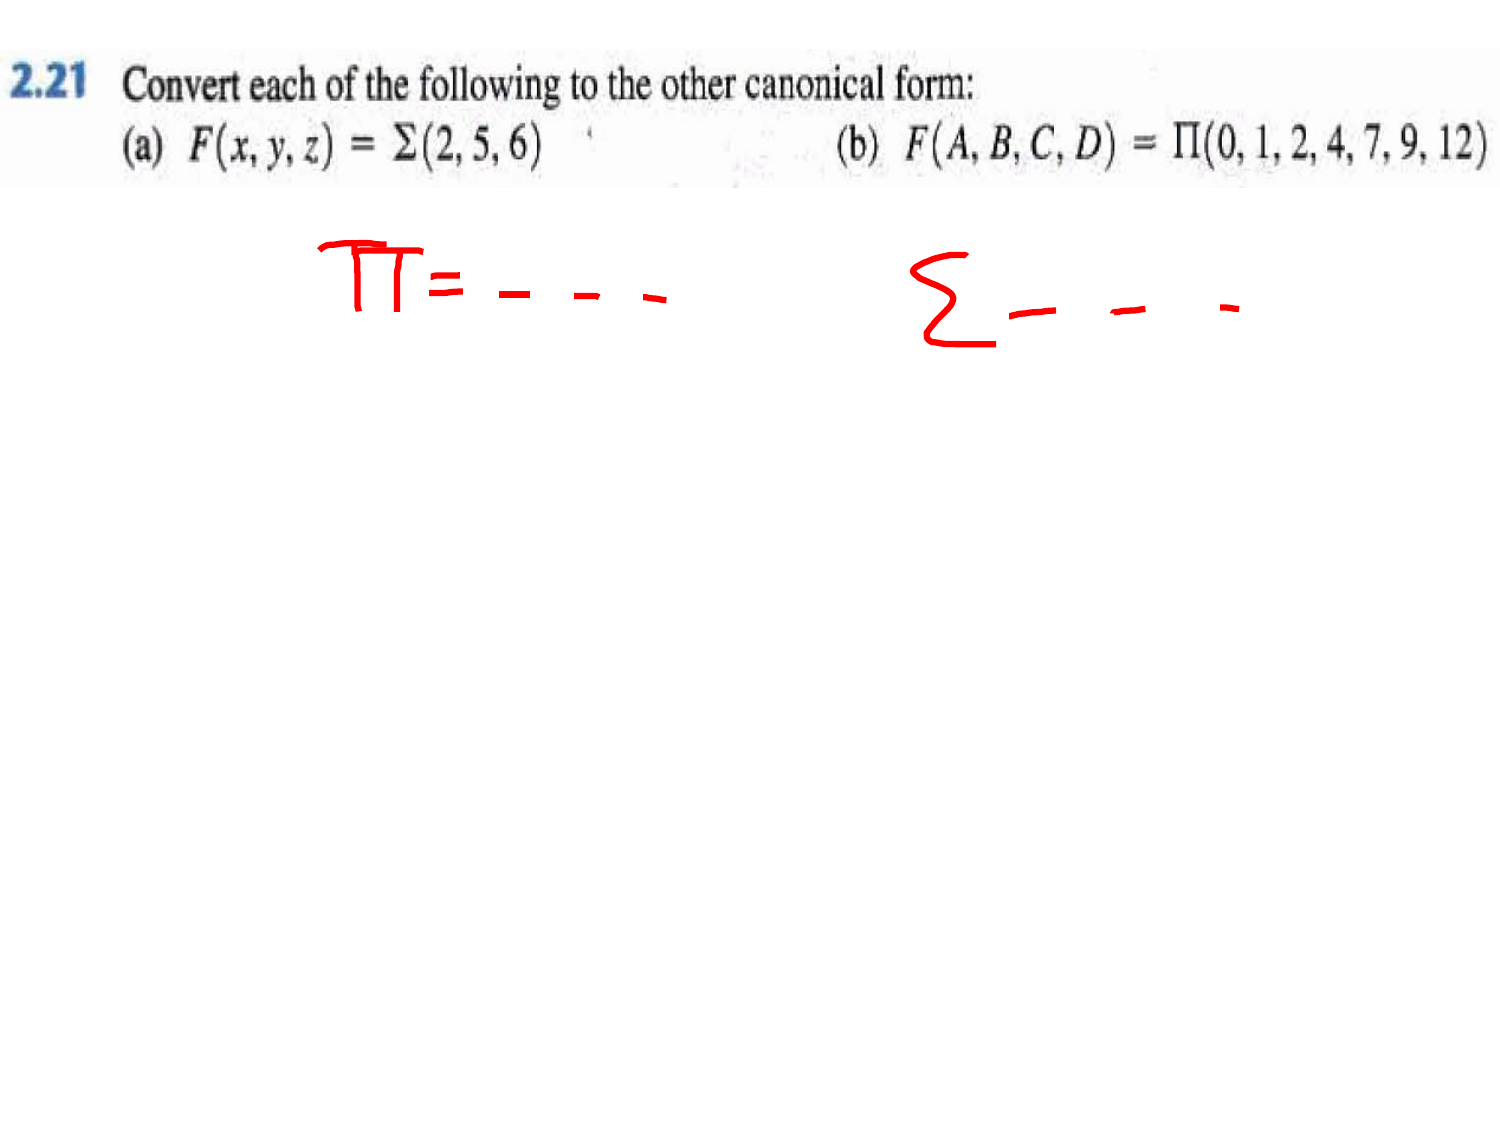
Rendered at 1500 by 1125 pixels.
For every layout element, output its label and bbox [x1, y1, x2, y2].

text_box [319, 242, 1240, 345]
picture [0, 49, 1500, 188]
